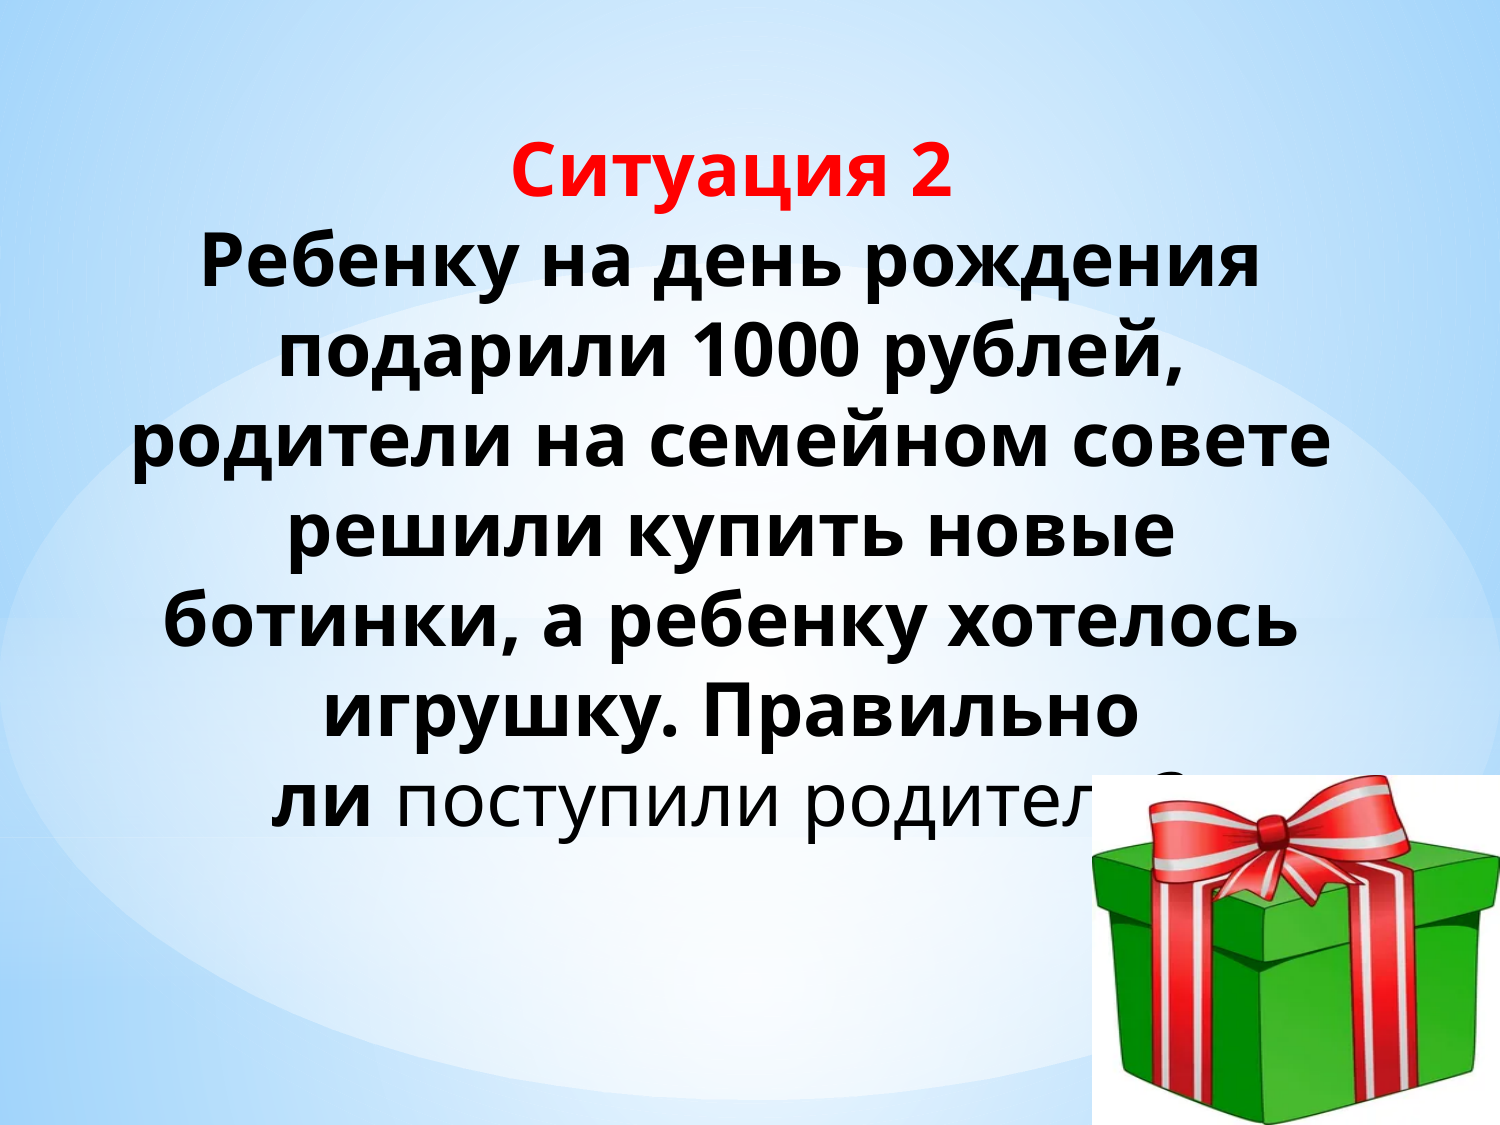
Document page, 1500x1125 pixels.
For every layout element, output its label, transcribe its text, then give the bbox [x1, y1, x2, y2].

picture [1092, 774, 1500, 1125]
title Ситуация 2 Ребенку на день рождения подарили 1000 рублей, родители на семейном совете решили купить новые ботинки, а ребенку хотелось игрушку. Правильно ли поступили родители? [100, 113, 1363, 905]
